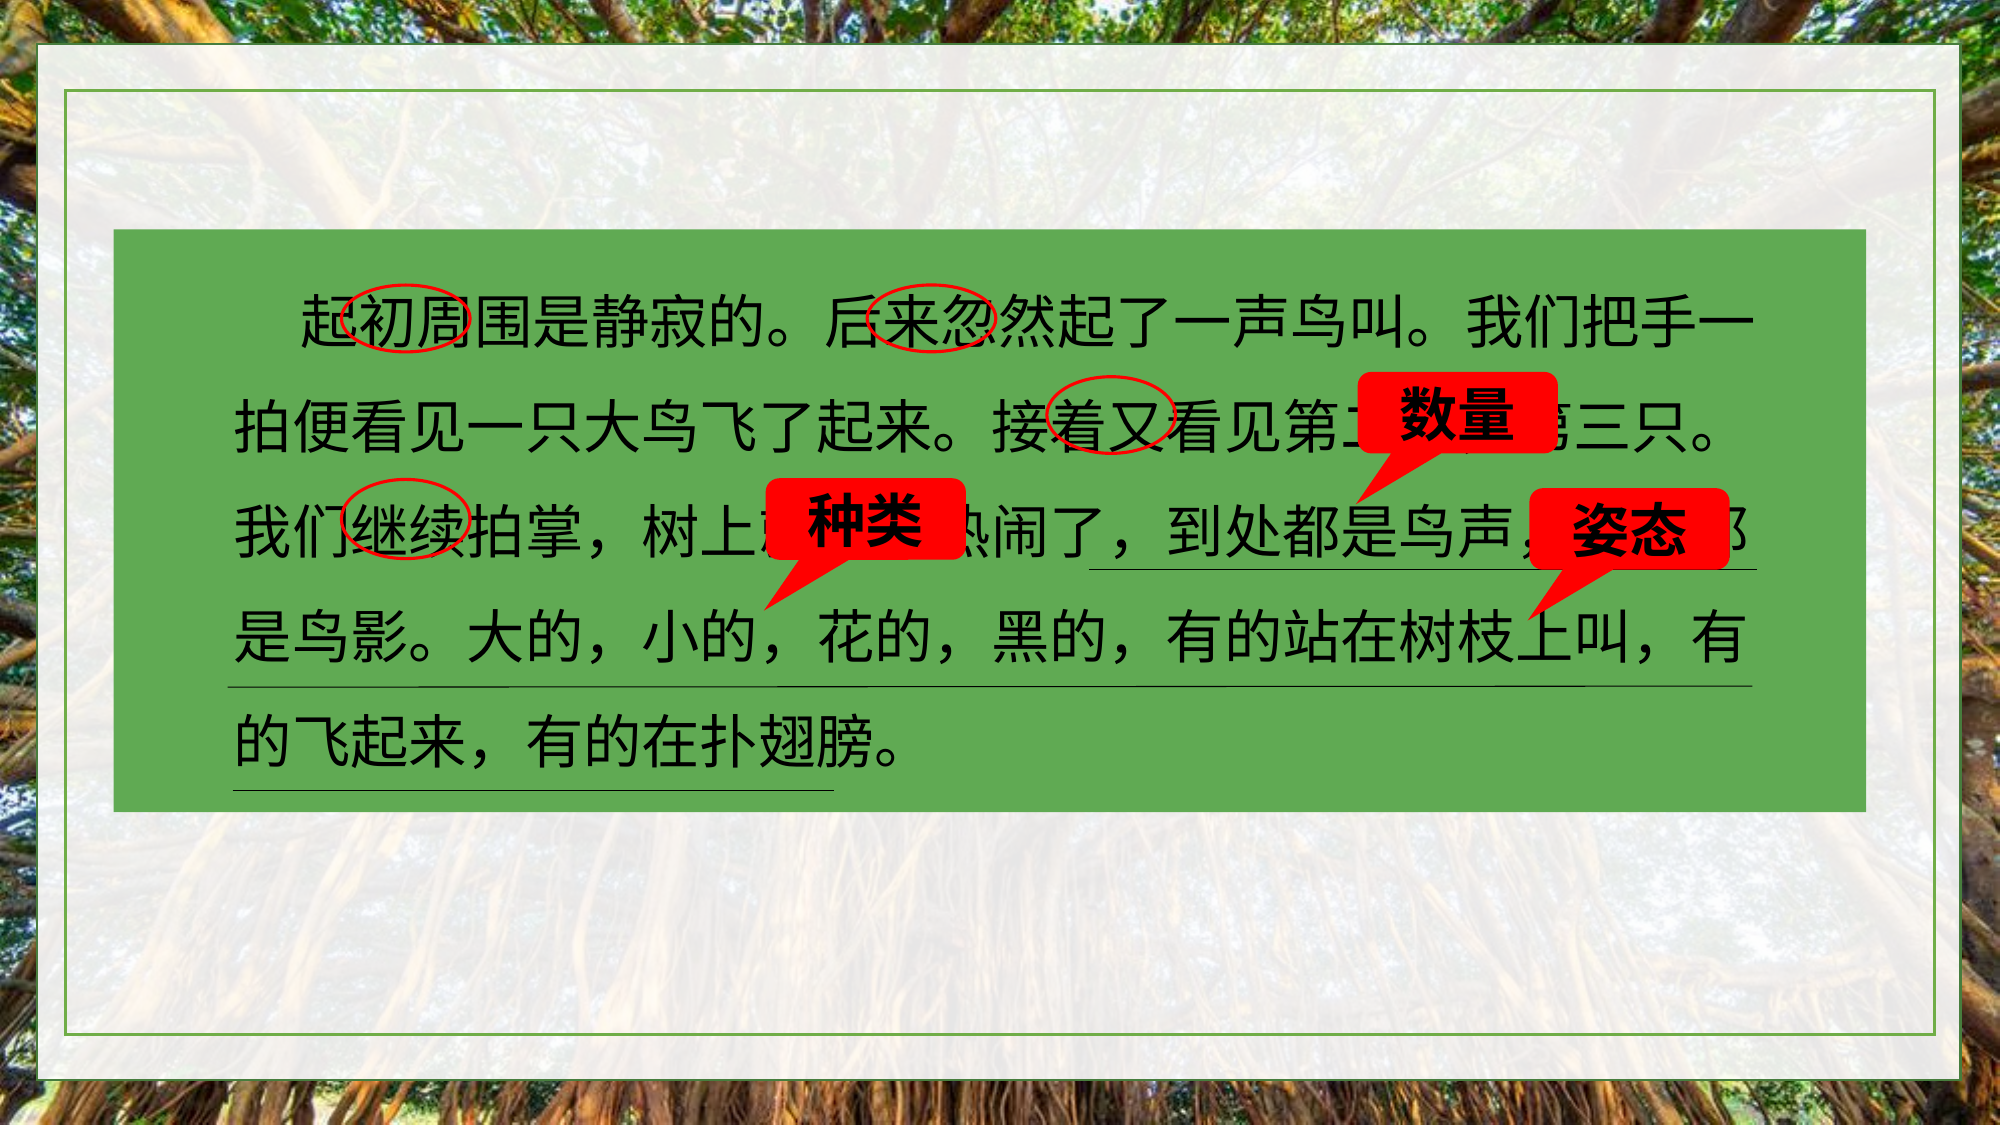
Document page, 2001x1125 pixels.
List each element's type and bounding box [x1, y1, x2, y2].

picture [0, 0, 2000, 1125]
text_box [113, 229, 1867, 813]
